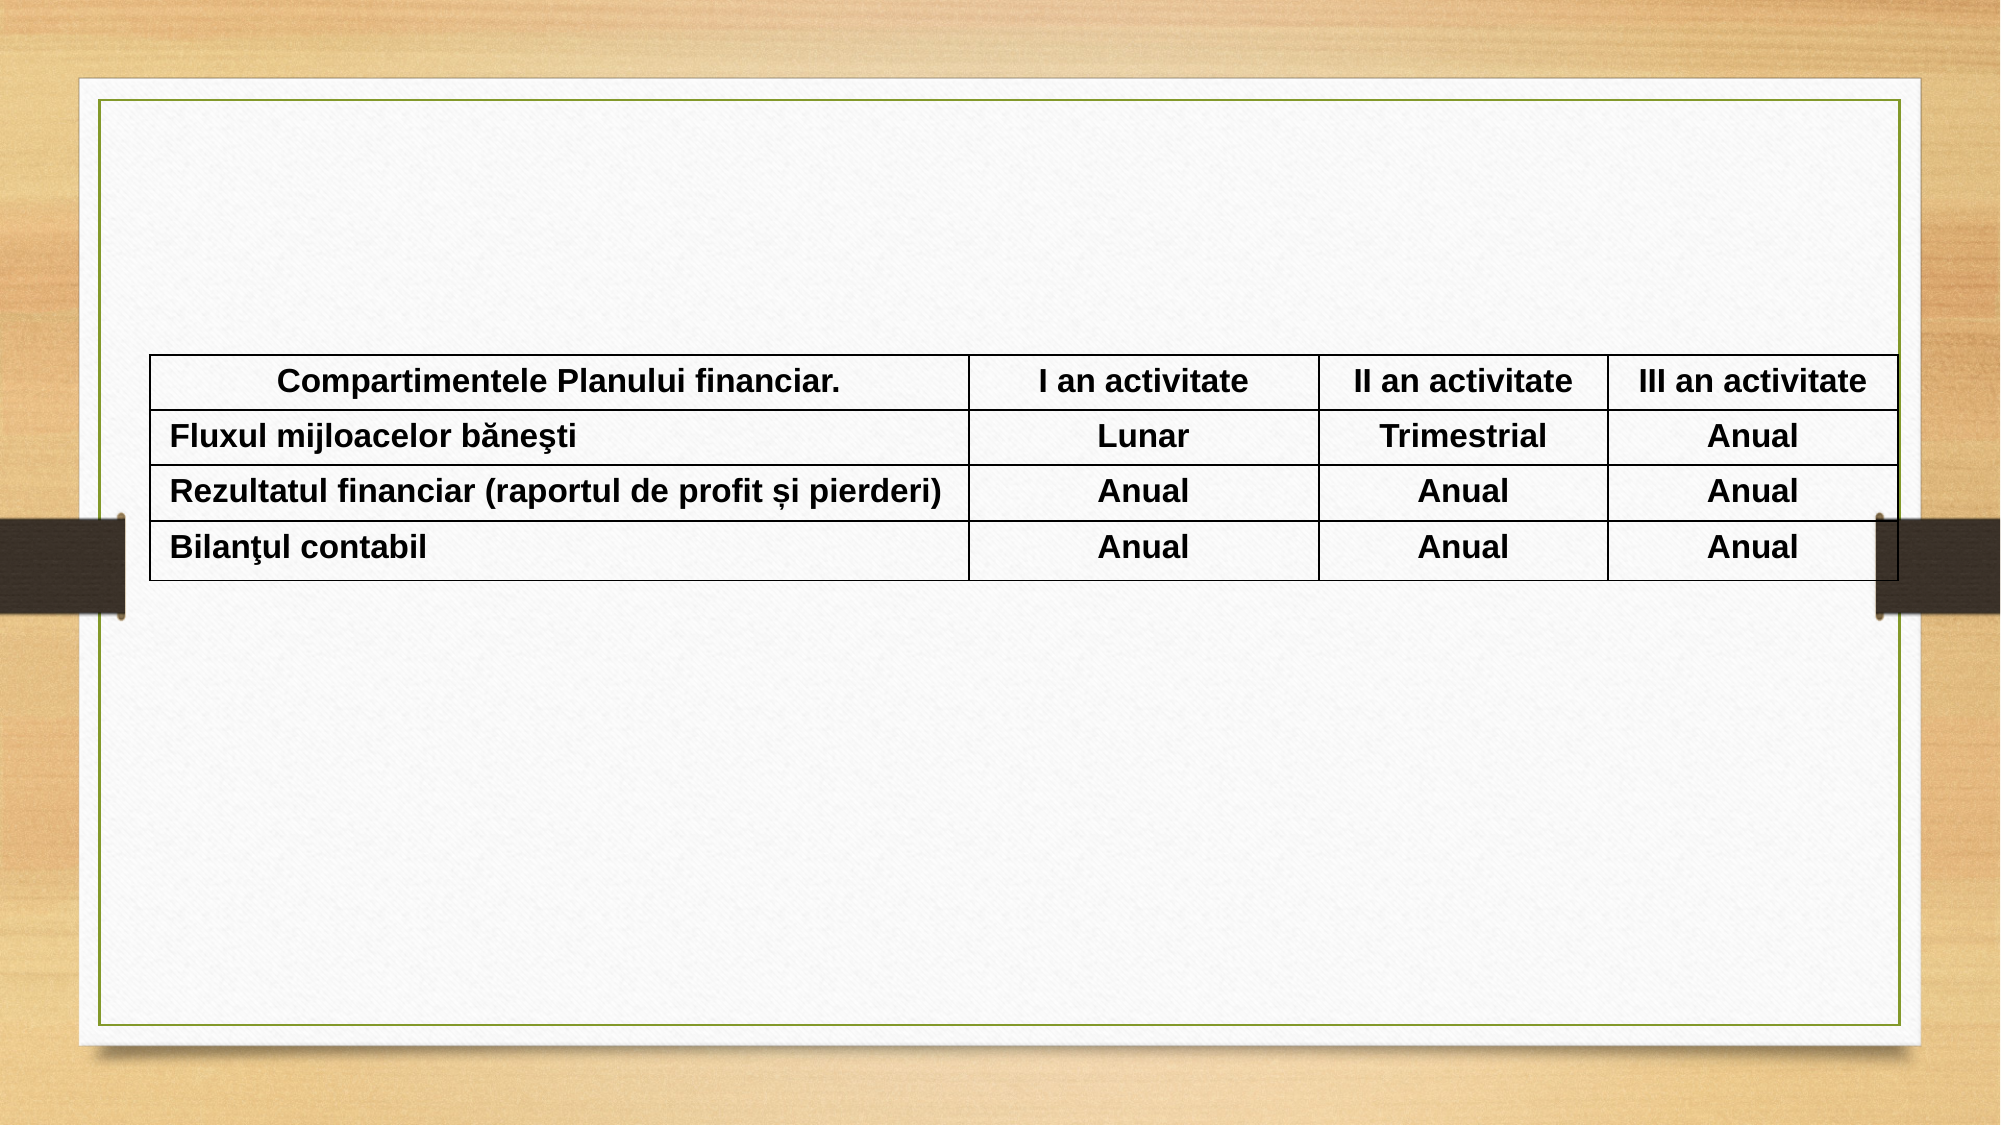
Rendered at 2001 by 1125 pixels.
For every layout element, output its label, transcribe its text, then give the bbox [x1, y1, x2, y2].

table_cell Anual [1609, 522, 1897, 580]
table_cell Anual [970, 466, 1318, 520]
table_cell Anual [1609, 411, 1897, 464]
table_cell Rezultatul financiar (raportul de profit și pierderi) [151, 466, 968, 520]
table_cell Anual [1320, 466, 1607, 520]
table_header Compartimentele Planului financiar. [151, 356, 968, 409]
picture [0, 0, 2001, 1125]
table_header III an activitate [1609, 356, 1897, 409]
table_header I an activitate [970, 356, 1318, 409]
table_cell Anual [1320, 522, 1607, 580]
table_cell Anual [970, 522, 1318, 580]
table_cell Fluxul mijloacelor băneşti [151, 411, 968, 464]
table_cell Bilanţul contabil [151, 522, 968, 580]
table_cell Lunar [970, 411, 1318, 464]
table_cell Anual [1609, 466, 1897, 520]
table_header II an activitate [1320, 356, 1607, 409]
table_cell Trimestrial [1320, 411, 1607, 464]
